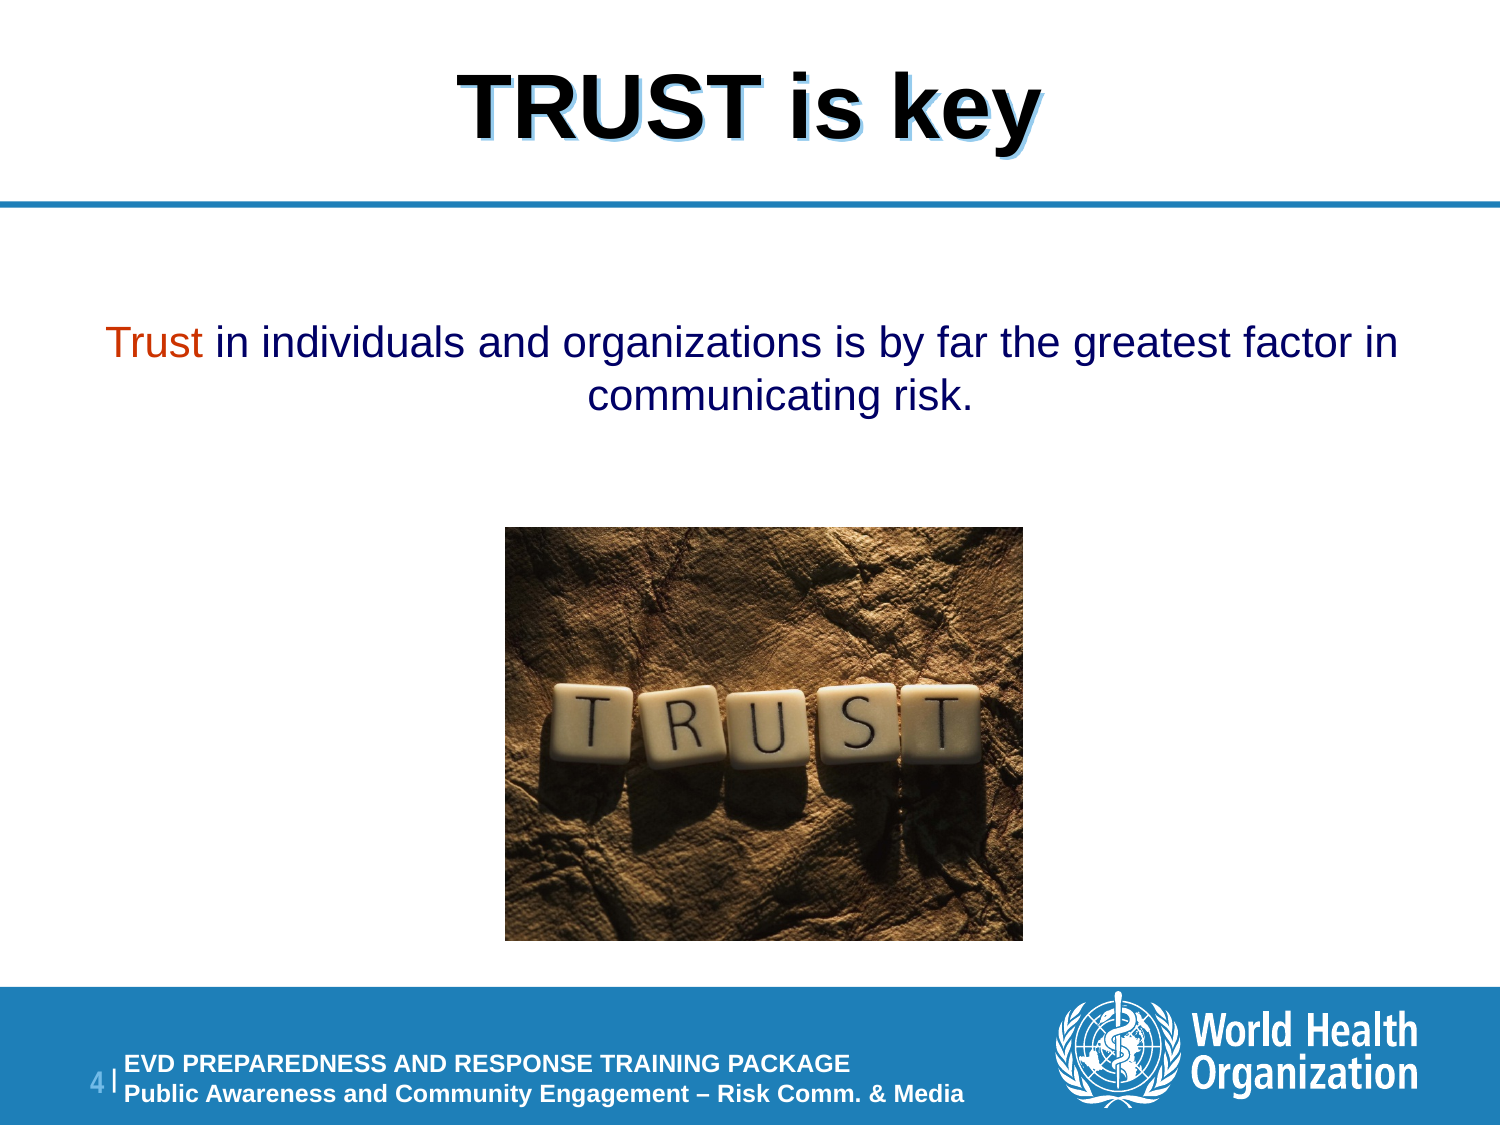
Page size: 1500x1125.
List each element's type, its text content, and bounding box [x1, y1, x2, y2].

list Trust in individuals and organizations is by far the greatest factor in communicating risk. [72, 226, 1433, 984]
title TRUST is key [0, 0, 1500, 204]
picture [504, 526, 1023, 942]
